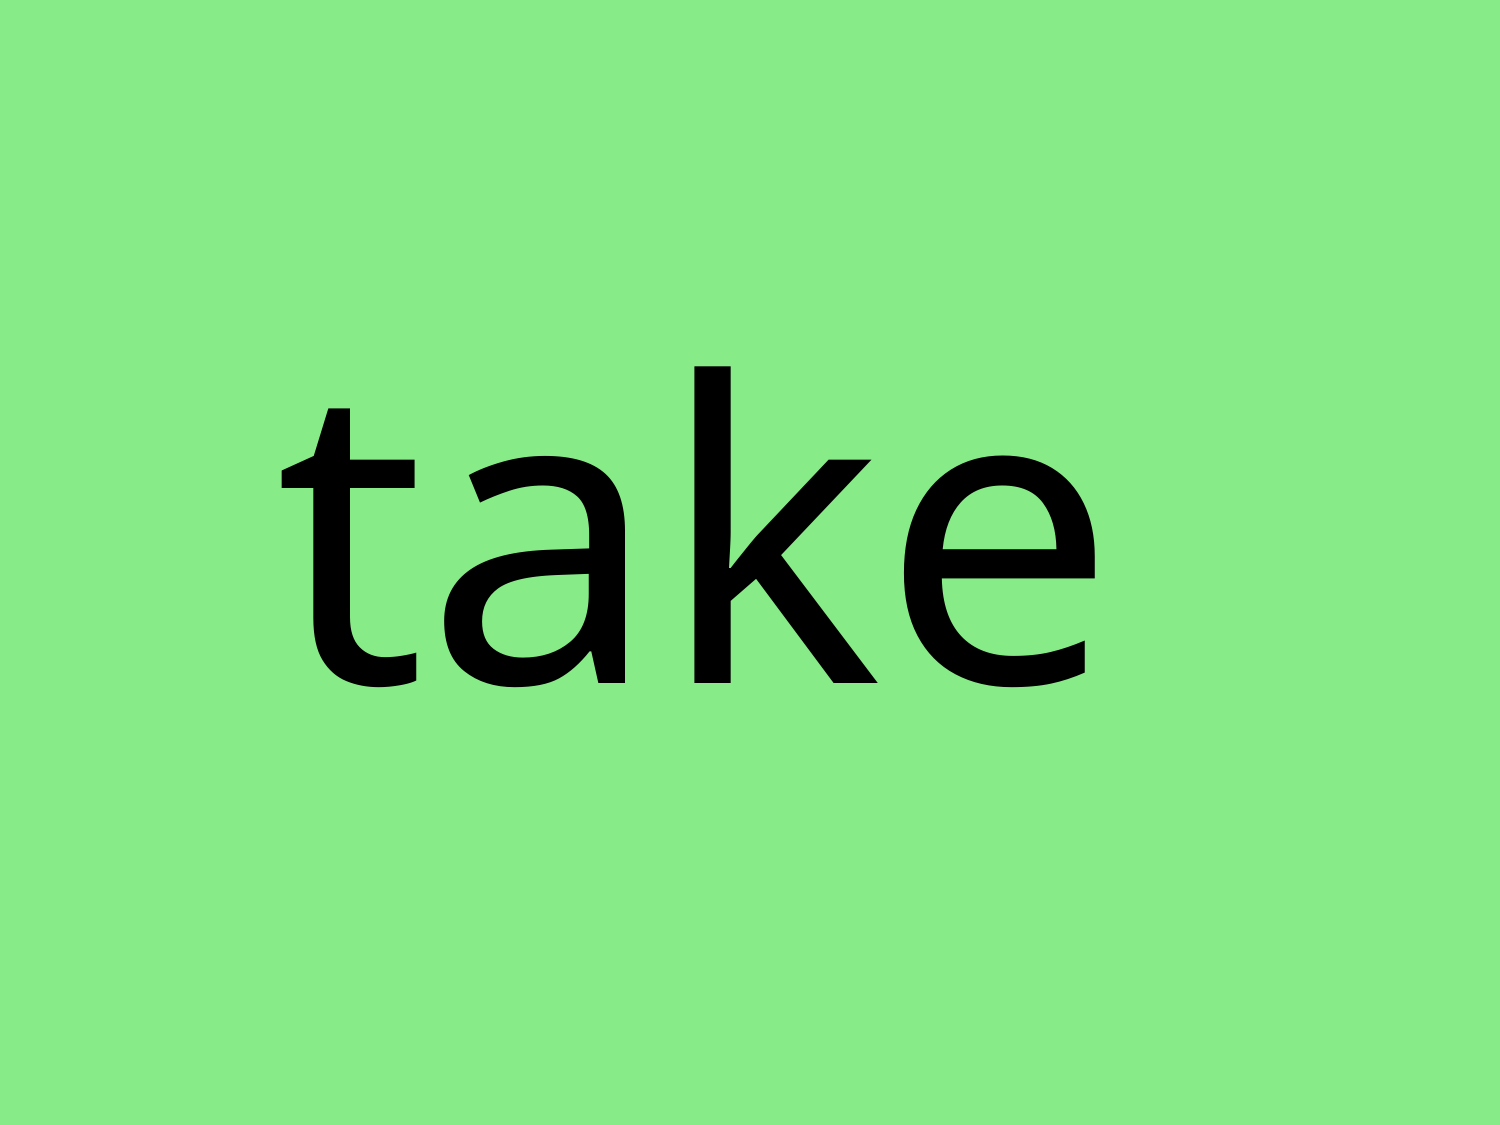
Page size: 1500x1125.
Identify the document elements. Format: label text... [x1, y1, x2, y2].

text_box take [41, 259, 1459, 775]
